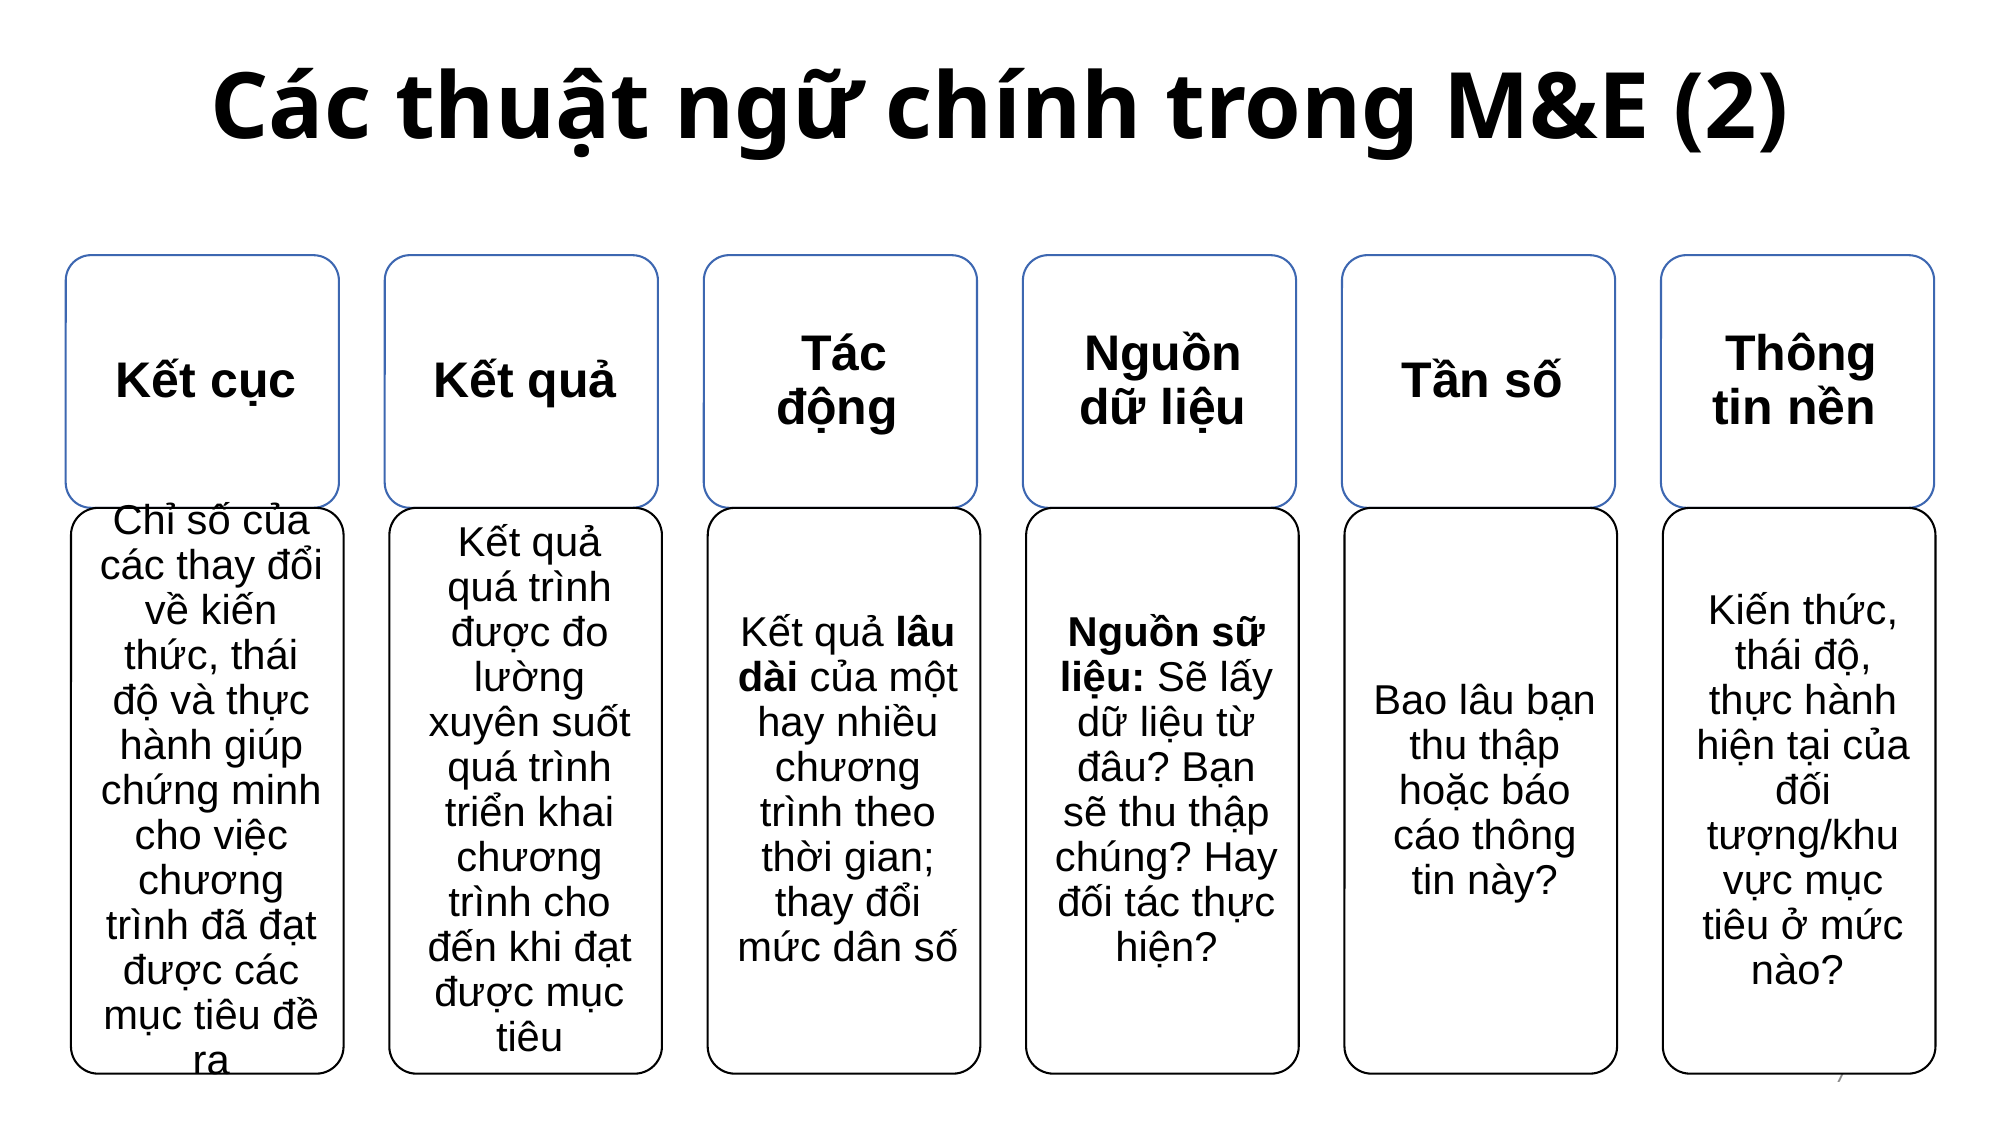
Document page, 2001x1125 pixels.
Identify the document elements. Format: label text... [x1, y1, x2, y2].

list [64, 255, 1936, 508]
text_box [69, 507, 1937, 1074]
slide_number 7 [1412, 1074, 1863, 1103]
title Các thuật ngữ chính trong M&E (2) [137, 0, 1863, 218]
